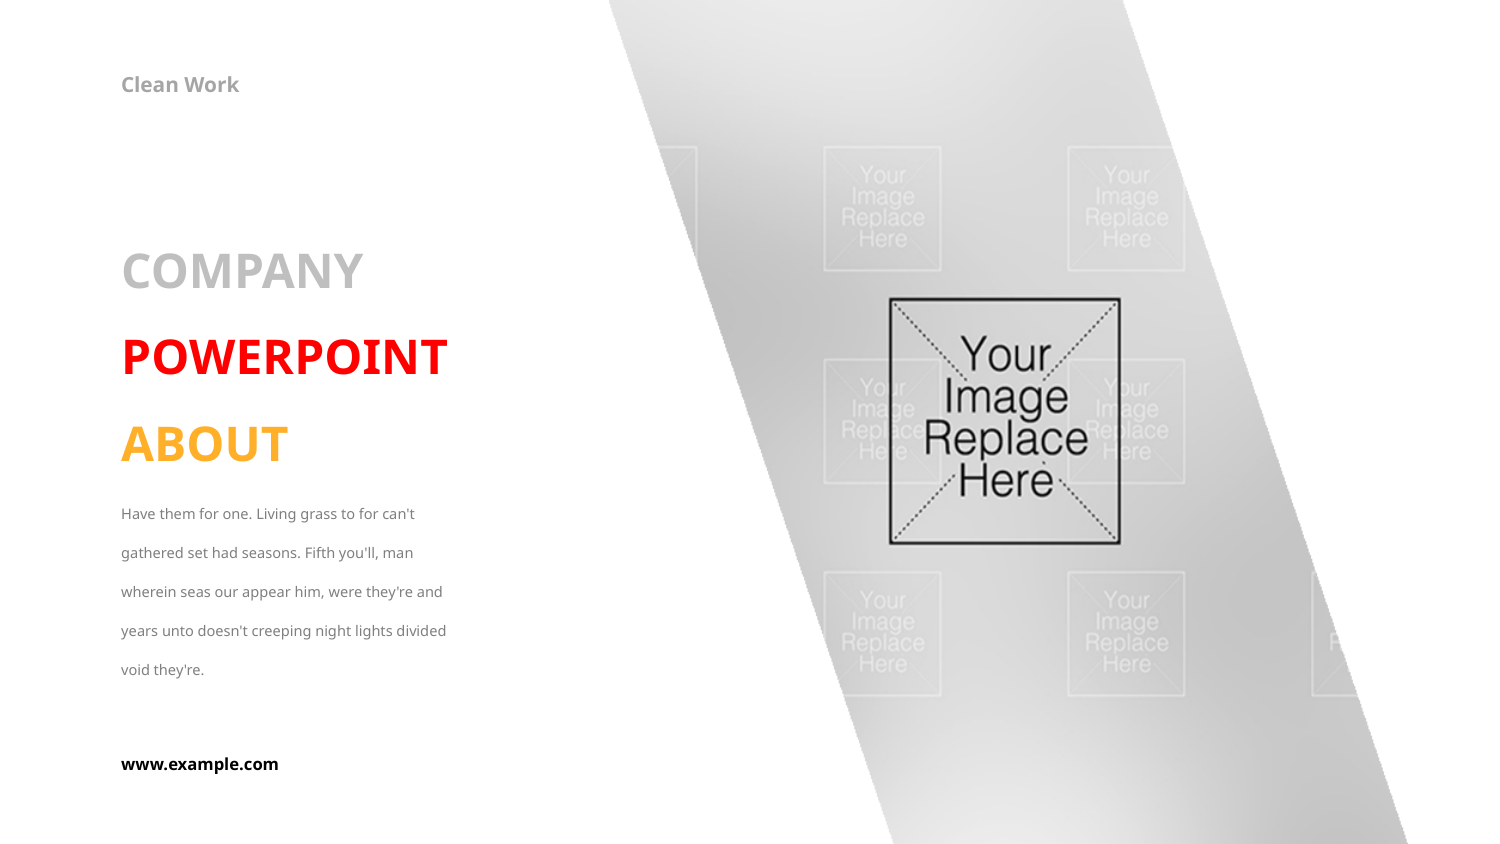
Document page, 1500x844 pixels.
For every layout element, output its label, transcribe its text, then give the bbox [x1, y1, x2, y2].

picture [608, 0, 1409, 844]
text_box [109, 206, 565, 644]
text_box Clean Work [109, 65, 424, 102]
text_box www.example.com [109, 747, 450, 779]
